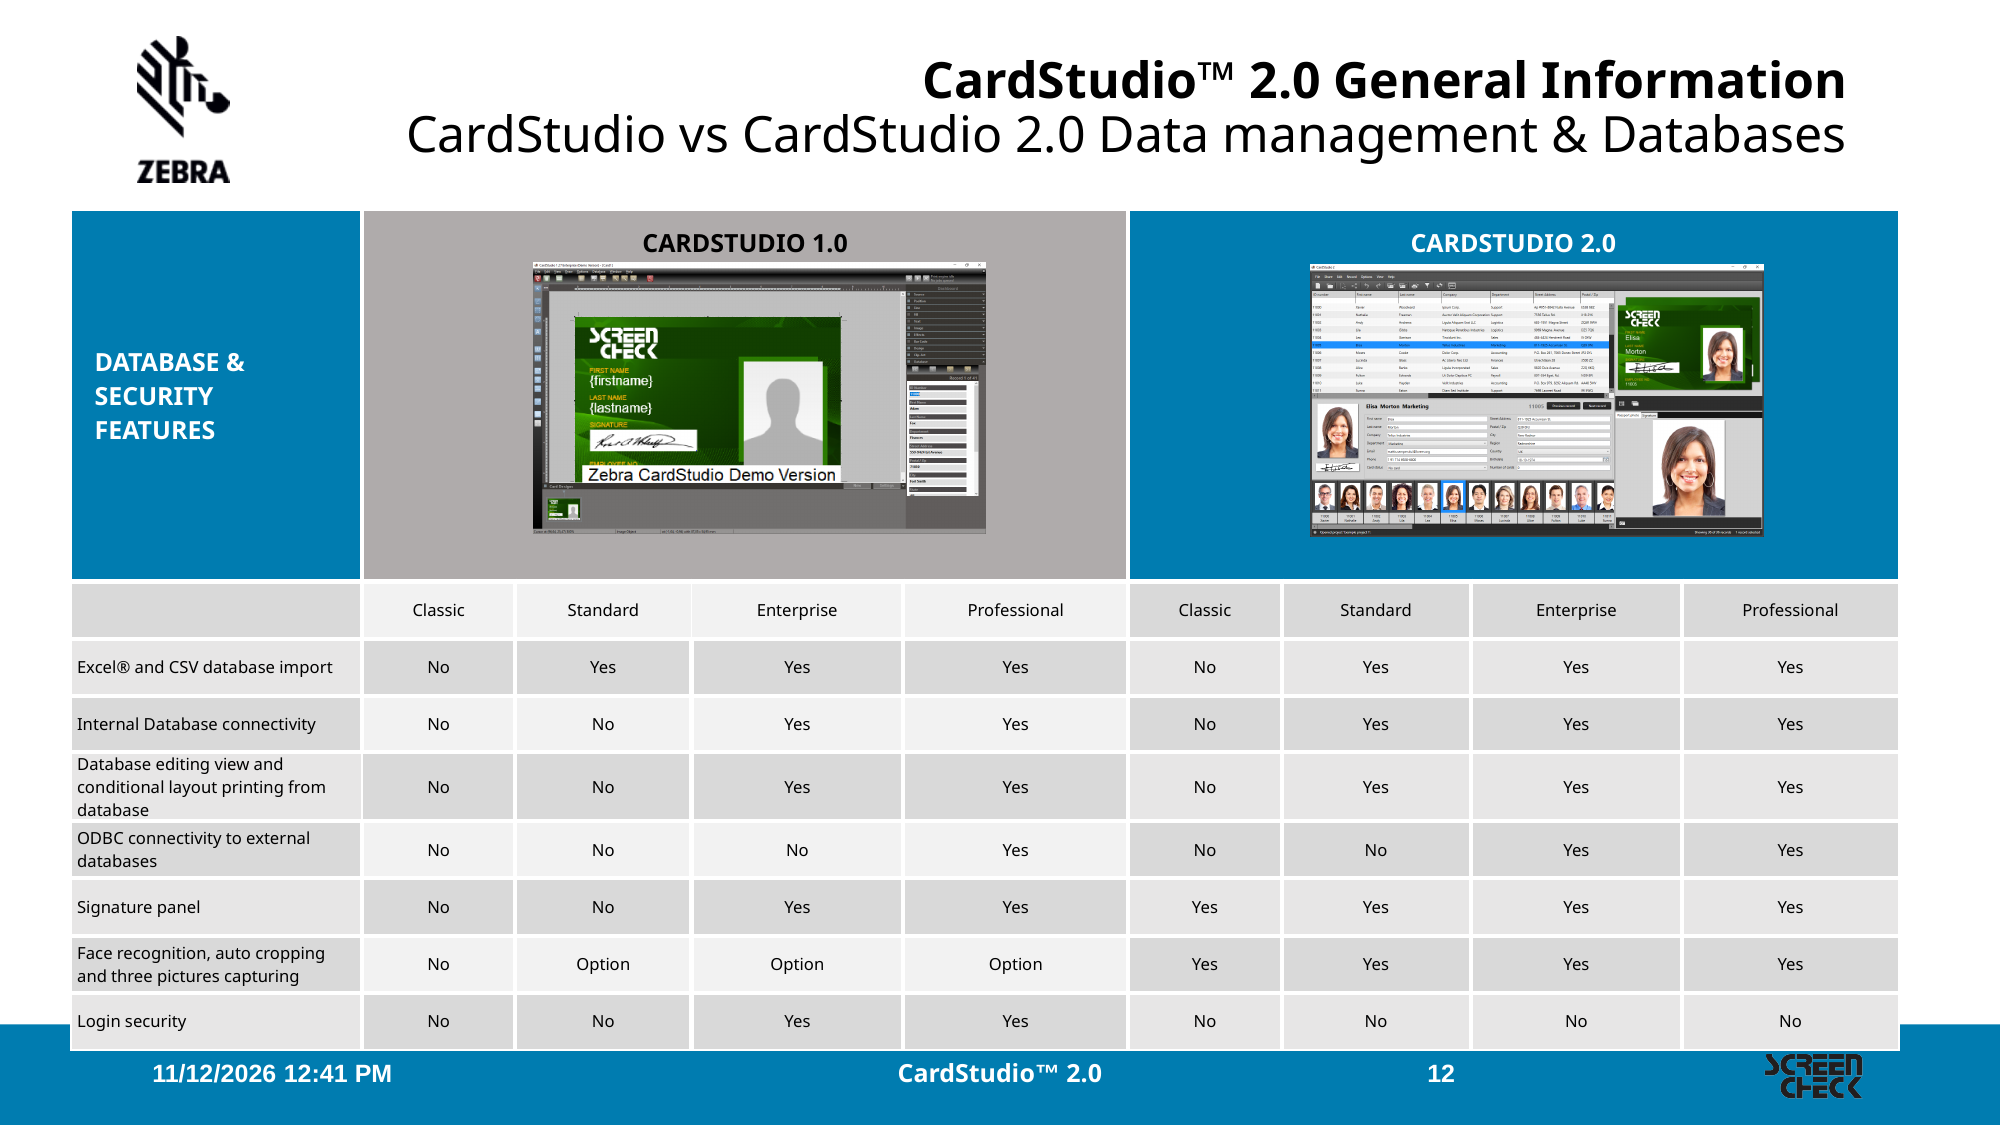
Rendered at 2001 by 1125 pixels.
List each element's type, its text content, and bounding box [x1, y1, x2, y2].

footer CardStudio™ 2.0 [662, 1051, 1338, 1103]
table_cell Yes [1284, 938, 1469, 991]
table_cell Yes [1473, 938, 1680, 991]
picture [137, 36, 230, 183]
table_cell No [517, 995, 689, 1049]
table_cell Yes [905, 823, 1126, 876]
table_cell Excel® and CSV database import [72, 641, 360, 694]
picture [1765, 1055, 1779, 1075]
table_cell Yes [1284, 698, 1469, 750]
table_cell No [364, 823, 513, 876]
table_cell Option [905, 938, 1126, 991]
table_cell No [1284, 823, 1469, 876]
table_cell No [1130, 641, 1280, 694]
table_cell Yes [905, 880, 1126, 934]
table_cell Yes [694, 880, 901, 934]
table_cell Classic [364, 584, 513, 637]
table_cell Face recognition, auto cropping and three pictures capturing [72, 938, 360, 991]
table_cell Option [694, 938, 901, 991]
table_cell No [517, 754, 689, 819]
table_cell Yes [694, 995, 901, 1049]
table_cell Option [517, 938, 689, 991]
table_cell Yes [905, 698, 1126, 750]
table_cell Yes [1473, 698, 1680, 750]
table_cell Enterprise [692, 584, 901, 637]
table_cell ODBC connectivity to external databases [72, 823, 360, 876]
table_cell Yes [1130, 880, 1280, 934]
table_cell Yes [1684, 754, 1898, 819]
table_cell No [364, 698, 513, 750]
picture [1797, 1055, 1827, 1075]
table_cell No [517, 880, 689, 934]
table_cell Yes [1284, 641, 1469, 694]
table_cell No [1130, 823, 1280, 876]
table_cell Yes [1473, 641, 1680, 694]
table_cell No [1130, 698, 1280, 750]
picture [1814, 1086, 1827, 1098]
table_cell Yes [517, 641, 689, 694]
table_cell Enterprise [1473, 584, 1680, 637]
table_cell No [363, 754, 513, 819]
picture [1830, 1063, 1843, 1098]
table_cell No [364, 641, 513, 694]
table_cell No [1130, 995, 1280, 1049]
picture [1846, 1055, 1862, 1098]
table_cell Yes [1284, 754, 1469, 819]
title CardStudio™ 2.0 General Information CardStudio vs CardStudio 2.0 Data management & Databases [390, 49, 1863, 170]
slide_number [137, 1051, 588, 1103]
table_cell Yes [1684, 938, 1898, 991]
table_cell Yes [694, 698, 901, 750]
table_cell No [1473, 995, 1680, 1049]
table_header DATABASE & SECURITY FEATURES [72, 211, 360, 579]
table_cell Login security [72, 995, 360, 1049]
table_cell No [1684, 995, 1898, 1049]
picture [1781, 1055, 1794, 1098]
table_cell No [364, 995, 513, 1049]
table_cell No [1284, 995, 1469, 1049]
table_cell No [364, 880, 513, 934]
table_cell Classic [1130, 584, 1280, 637]
table_header CARDSTUDIO 2.0 [1130, 211, 1898, 579]
table_cell Yes [1284, 880, 1469, 934]
table_cell Standard [517, 584, 691, 637]
table_cell Professional [1684, 584, 1898, 637]
picture [533, 262, 986, 534]
table_cell No [517, 698, 689, 750]
table_cell Yes [1473, 823, 1680, 876]
table_cell No [517, 823, 689, 876]
table_cell Database editing view and conditional layout printing from database [72, 754, 361, 819]
table_cell Yes [1473, 754, 1680, 819]
picture [1311, 265, 1763, 536]
slide_number 12 [1412, 1051, 1743, 1103]
table_cell [72, 584, 360, 637]
picture [1797, 1077, 1811, 1098]
table_cell No [1130, 754, 1280, 819]
table_cell Yes [1684, 880, 1898, 934]
table_cell Yes [1684, 641, 1898, 694]
table_cell Yes [905, 754, 1126, 819]
picture [1830, 1055, 1843, 1059]
table_cell Yes [694, 754, 901, 819]
table_cell Yes [1473, 880, 1680, 934]
table_cell Yes [905, 995, 1126, 1049]
table_cell Signature panel [72, 880, 360, 934]
table_cell Standard [1284, 584, 1469, 637]
table_header CARDSTUDIO 1.0 [364, 211, 1126, 579]
table_cell Yes [1684, 698, 1898, 750]
table_cell Yes [1684, 823, 1898, 876]
table_cell Internal Database connectivity [72, 698, 360, 750]
table_cell Yes [905, 641, 1126, 694]
table_cell Yes [694, 641, 901, 694]
table_cell No [364, 938, 513, 991]
table_cell Yes [1130, 938, 1280, 991]
table_cell No [694, 823, 901, 876]
picture [1814, 1063, 1827, 1082]
table_cell Professional [905, 584, 1126, 637]
